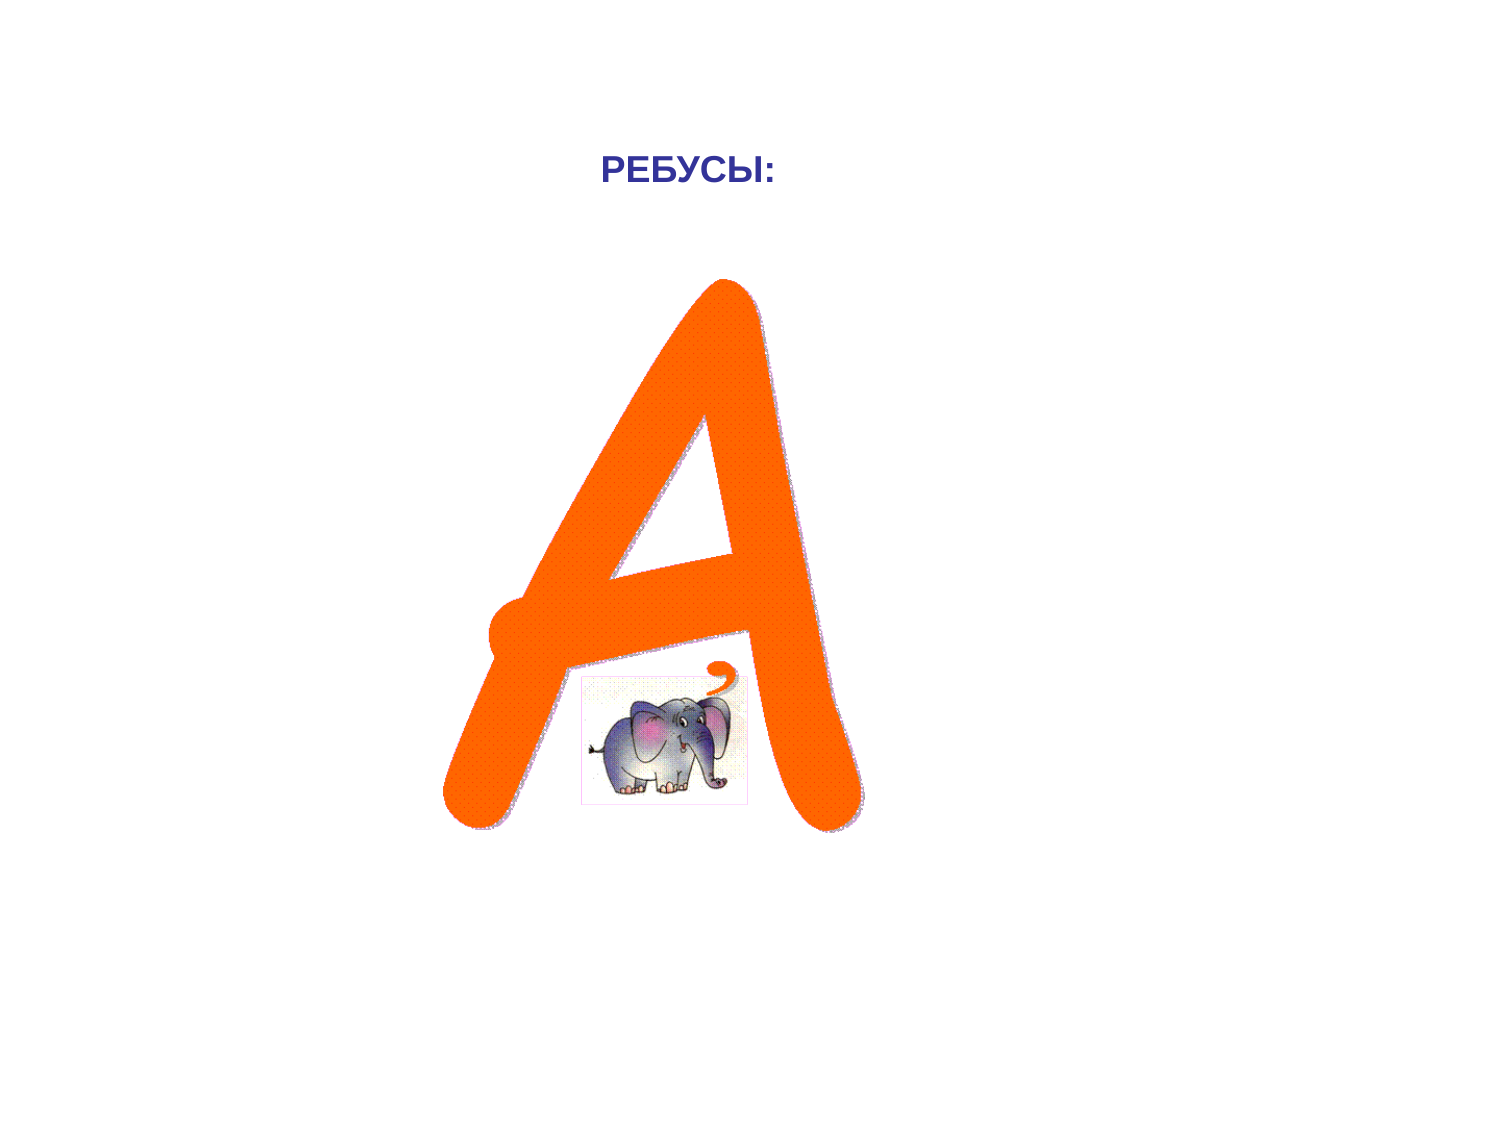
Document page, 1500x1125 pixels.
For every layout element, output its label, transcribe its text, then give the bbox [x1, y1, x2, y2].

text_box РЕБУСЫ: [585, 137, 792, 197]
picture [442, 278, 865, 833]
